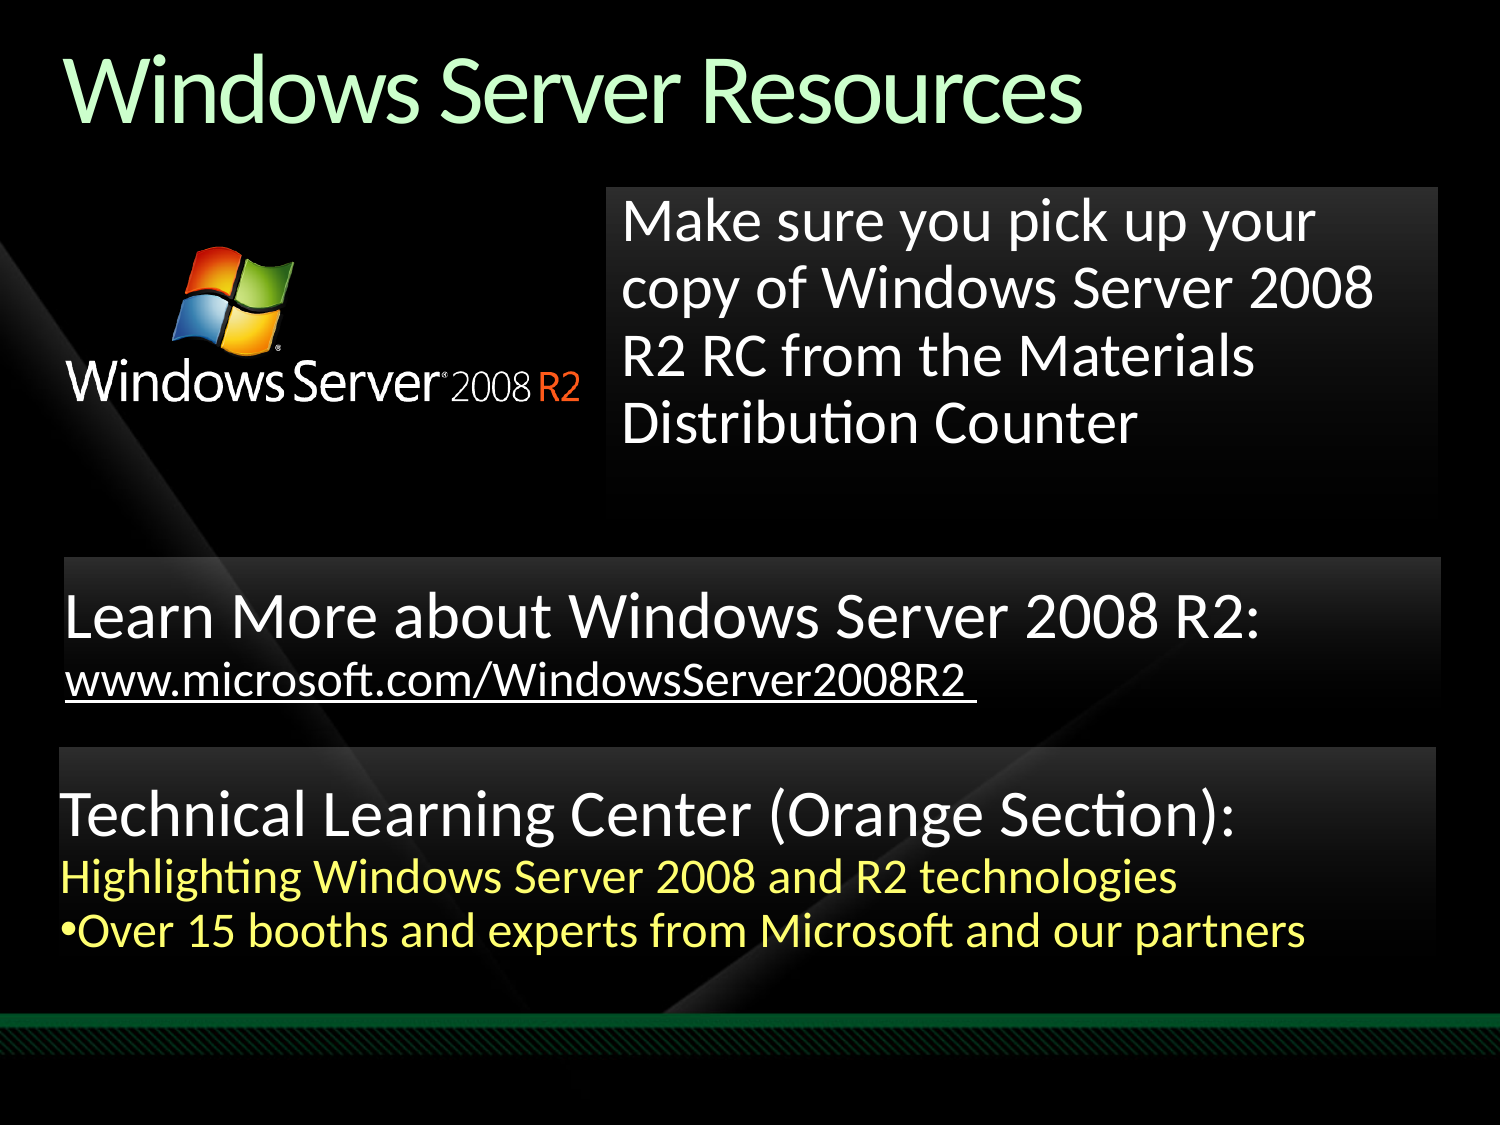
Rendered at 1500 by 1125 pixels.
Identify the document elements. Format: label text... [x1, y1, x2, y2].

picture [0, 0, 1500, 1125]
list Technical Learning Center (Orange Section): Highlighting Windows Server 2008 and R2 technologies Over 15 booths and experts from Microsoft and our partners [59, 747, 1436, 991]
list Make sure you pick up your copy of Windows Server 2008 R2 RC from the Materials Distribution Counter [606, 187, 1439, 557]
list Learn More about Windows Server 2008 R2: www.microsoft.com/WindowsServer2008R2 [64, 557, 1441, 732]
title Windows Server Resources [62, 37, 1437, 147]
